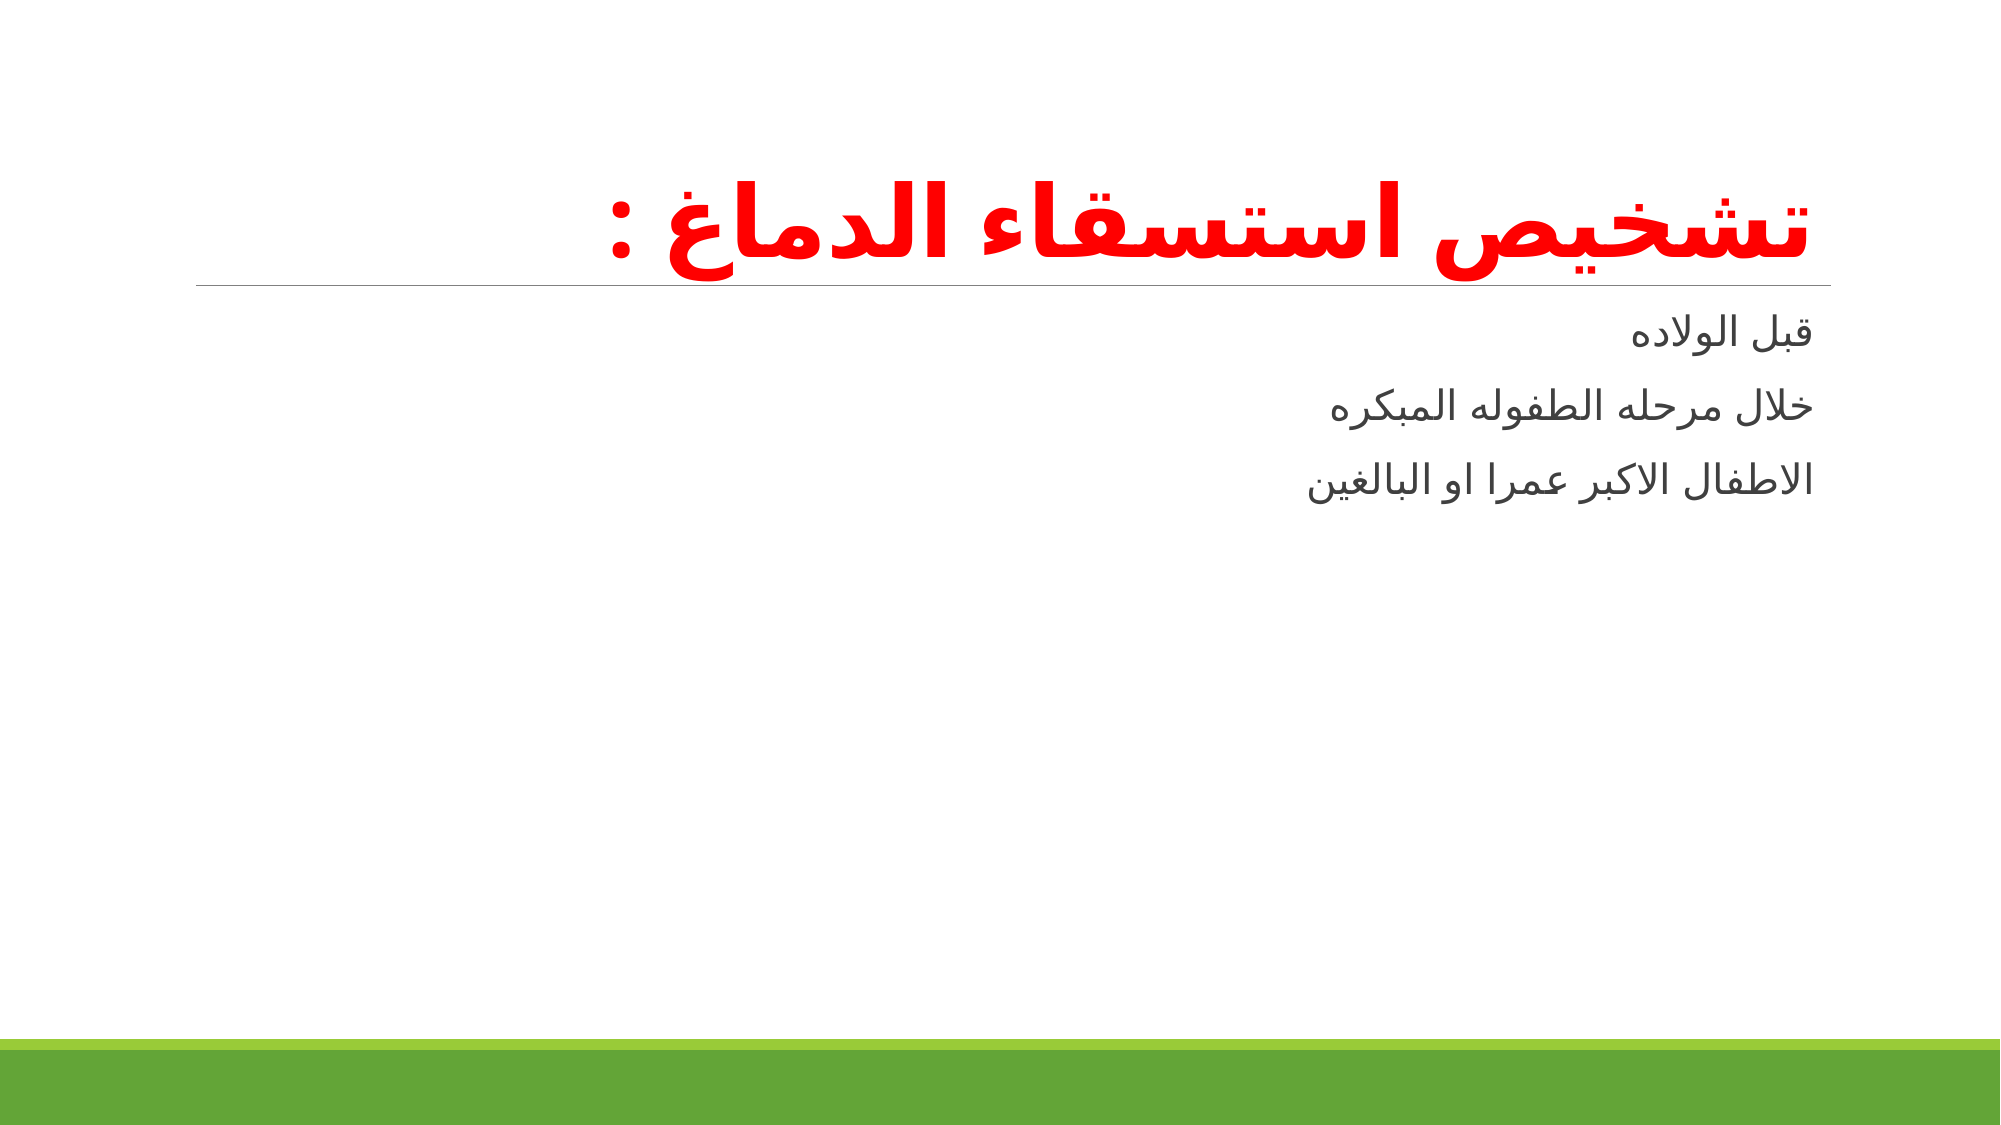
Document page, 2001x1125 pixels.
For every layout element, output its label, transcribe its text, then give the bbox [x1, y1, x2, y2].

list قبل الولاده خلال مرحله الطفوله المبكره الاطفال الاكبر عمرا او البالغين [180, 302, 1830, 963]
title تشخيص استسقاء الدماغ : [180, 47, 1830, 285]
